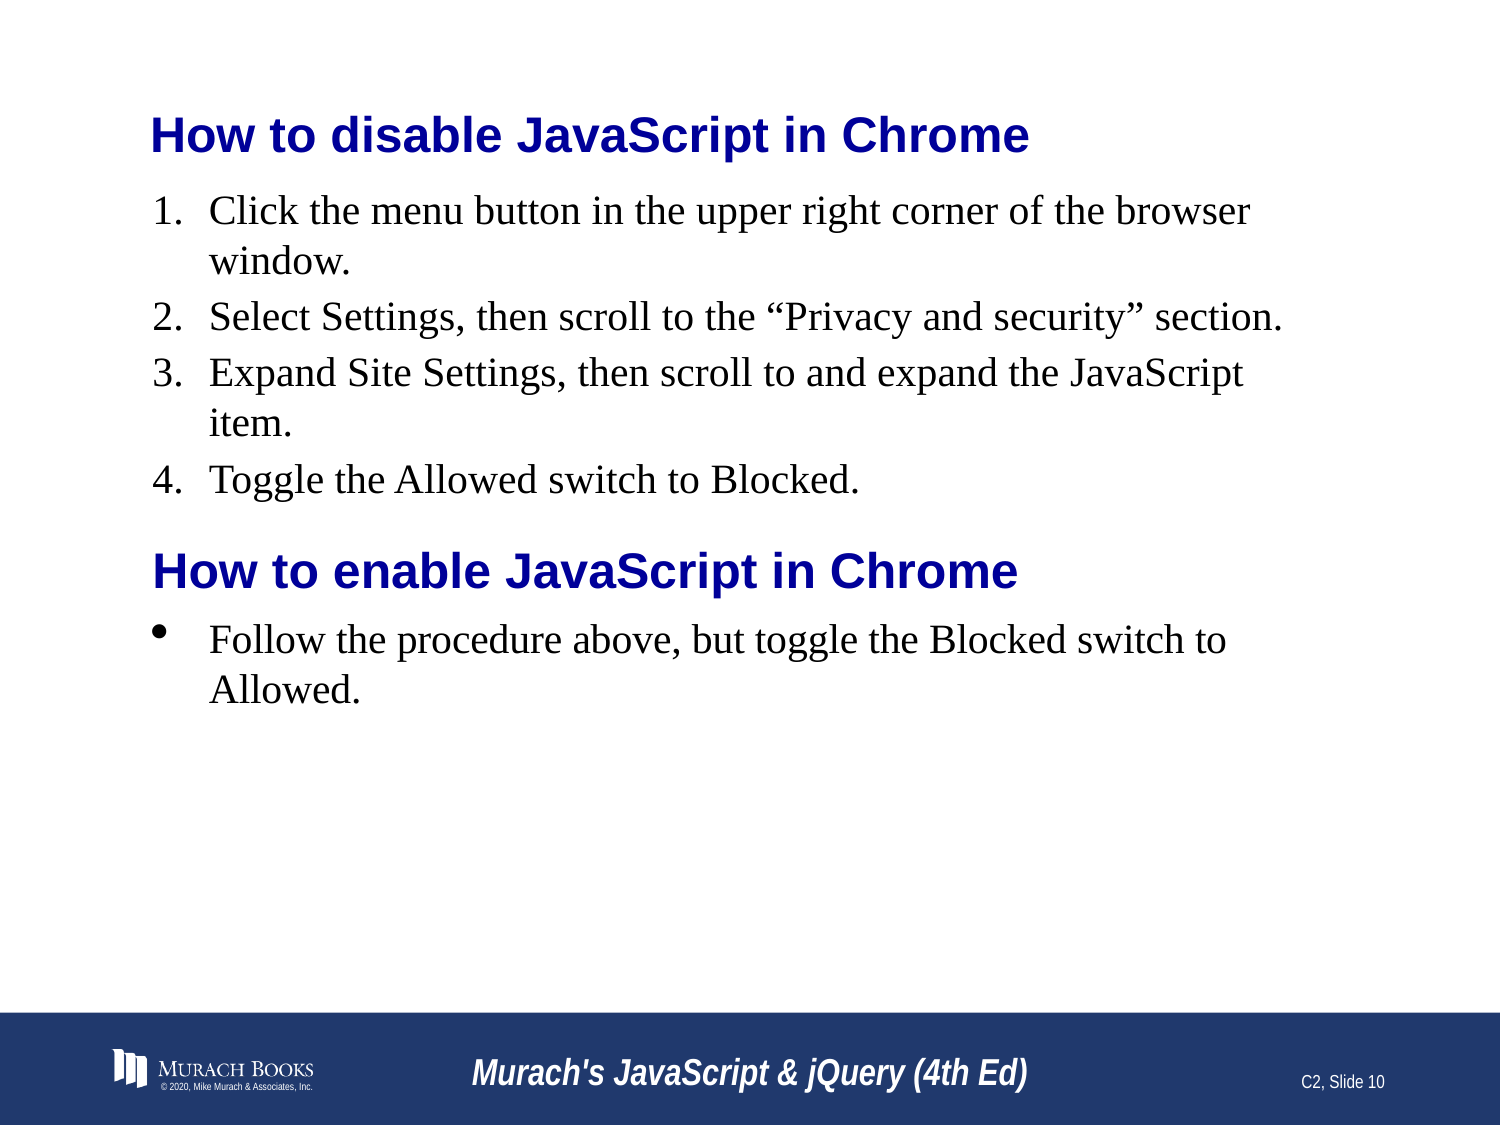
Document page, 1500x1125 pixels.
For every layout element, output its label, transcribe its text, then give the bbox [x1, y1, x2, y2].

slide_number Murach's JavaScript & jQuery (4th Ed) [463, 1025, 1050, 1100]
list Click the menu button in the upper right corner of the browser window. Select Settings, then scroll to the “Privacy and security” section. Expand Site Settings, then scroll to and expand the JavaScript item. Toggle the Allowed switch to Blocked. How to enable JavaScript in Chrome Follow the procedure above, but toggle the Blocked switch to Allowed. [137, 174, 1363, 975]
slide_number C2, Slide 10 [1087, 1025, 1400, 1100]
title How to disable JavaScript in Chrome [150, 102, 1350, 164]
footer © 2020, Mike Murach & Associates, Inc. [12, 1025, 463, 1100]
